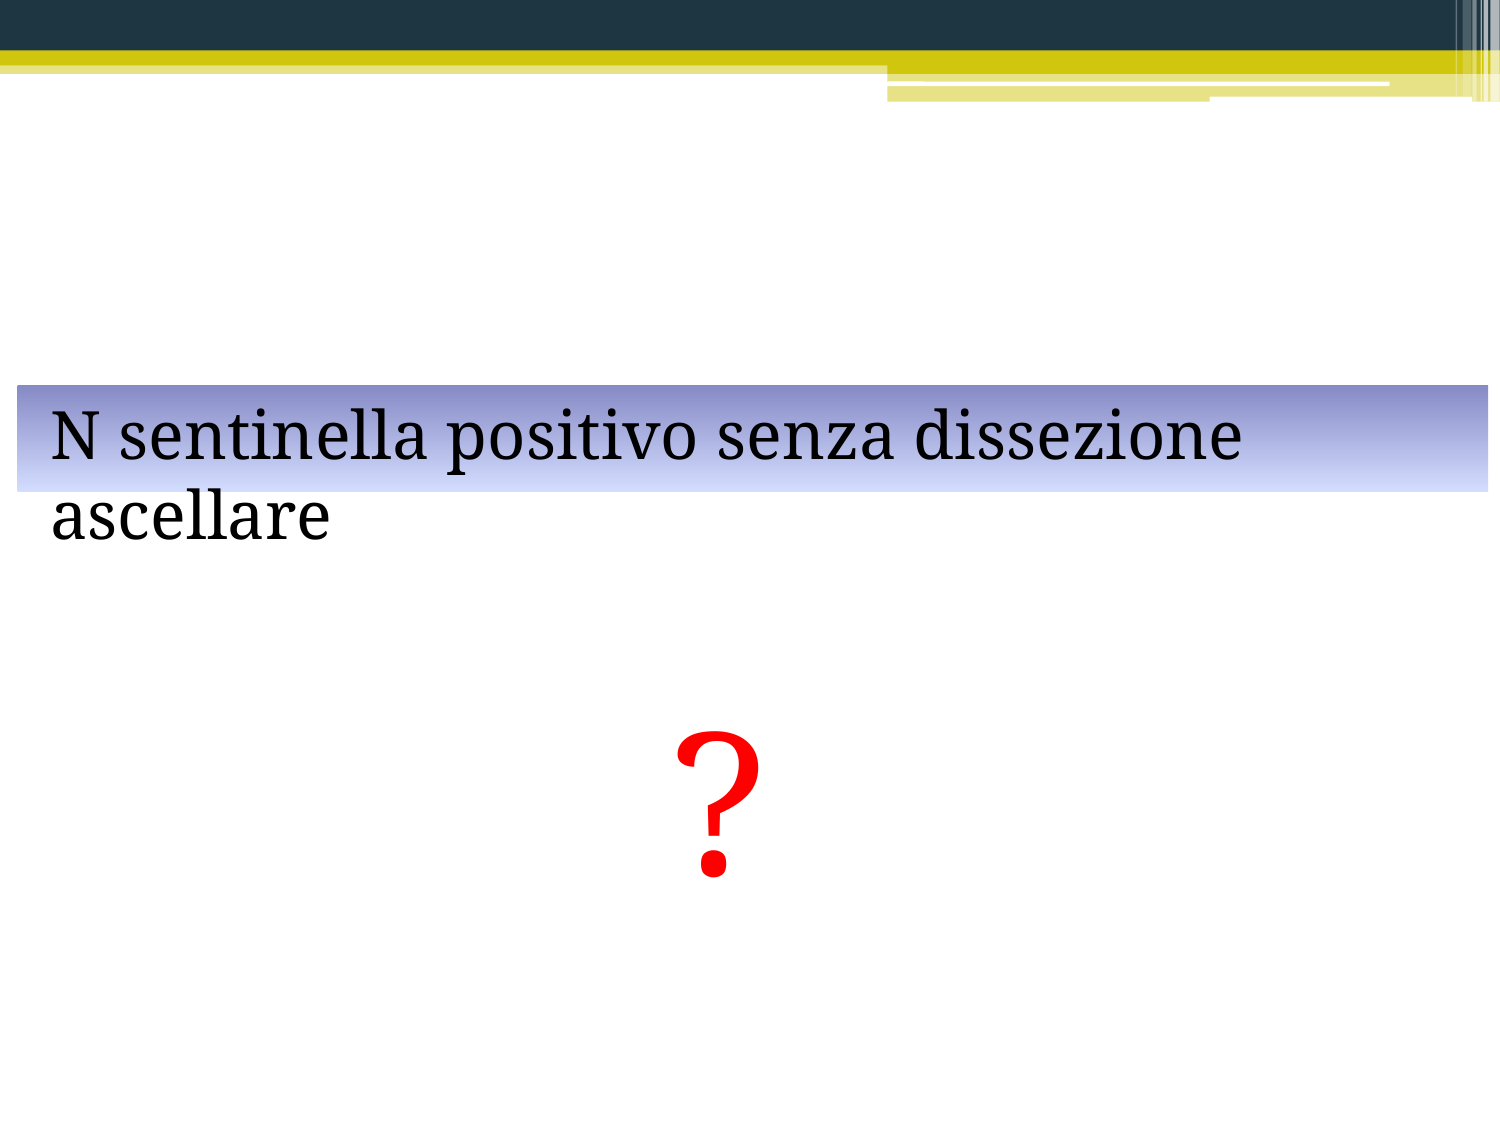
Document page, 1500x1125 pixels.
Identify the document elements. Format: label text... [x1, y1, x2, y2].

text_box N sentinella positivo senza dissezione ascellare [17, 385, 1489, 492]
text_box ? [656, 668, 782, 924]
